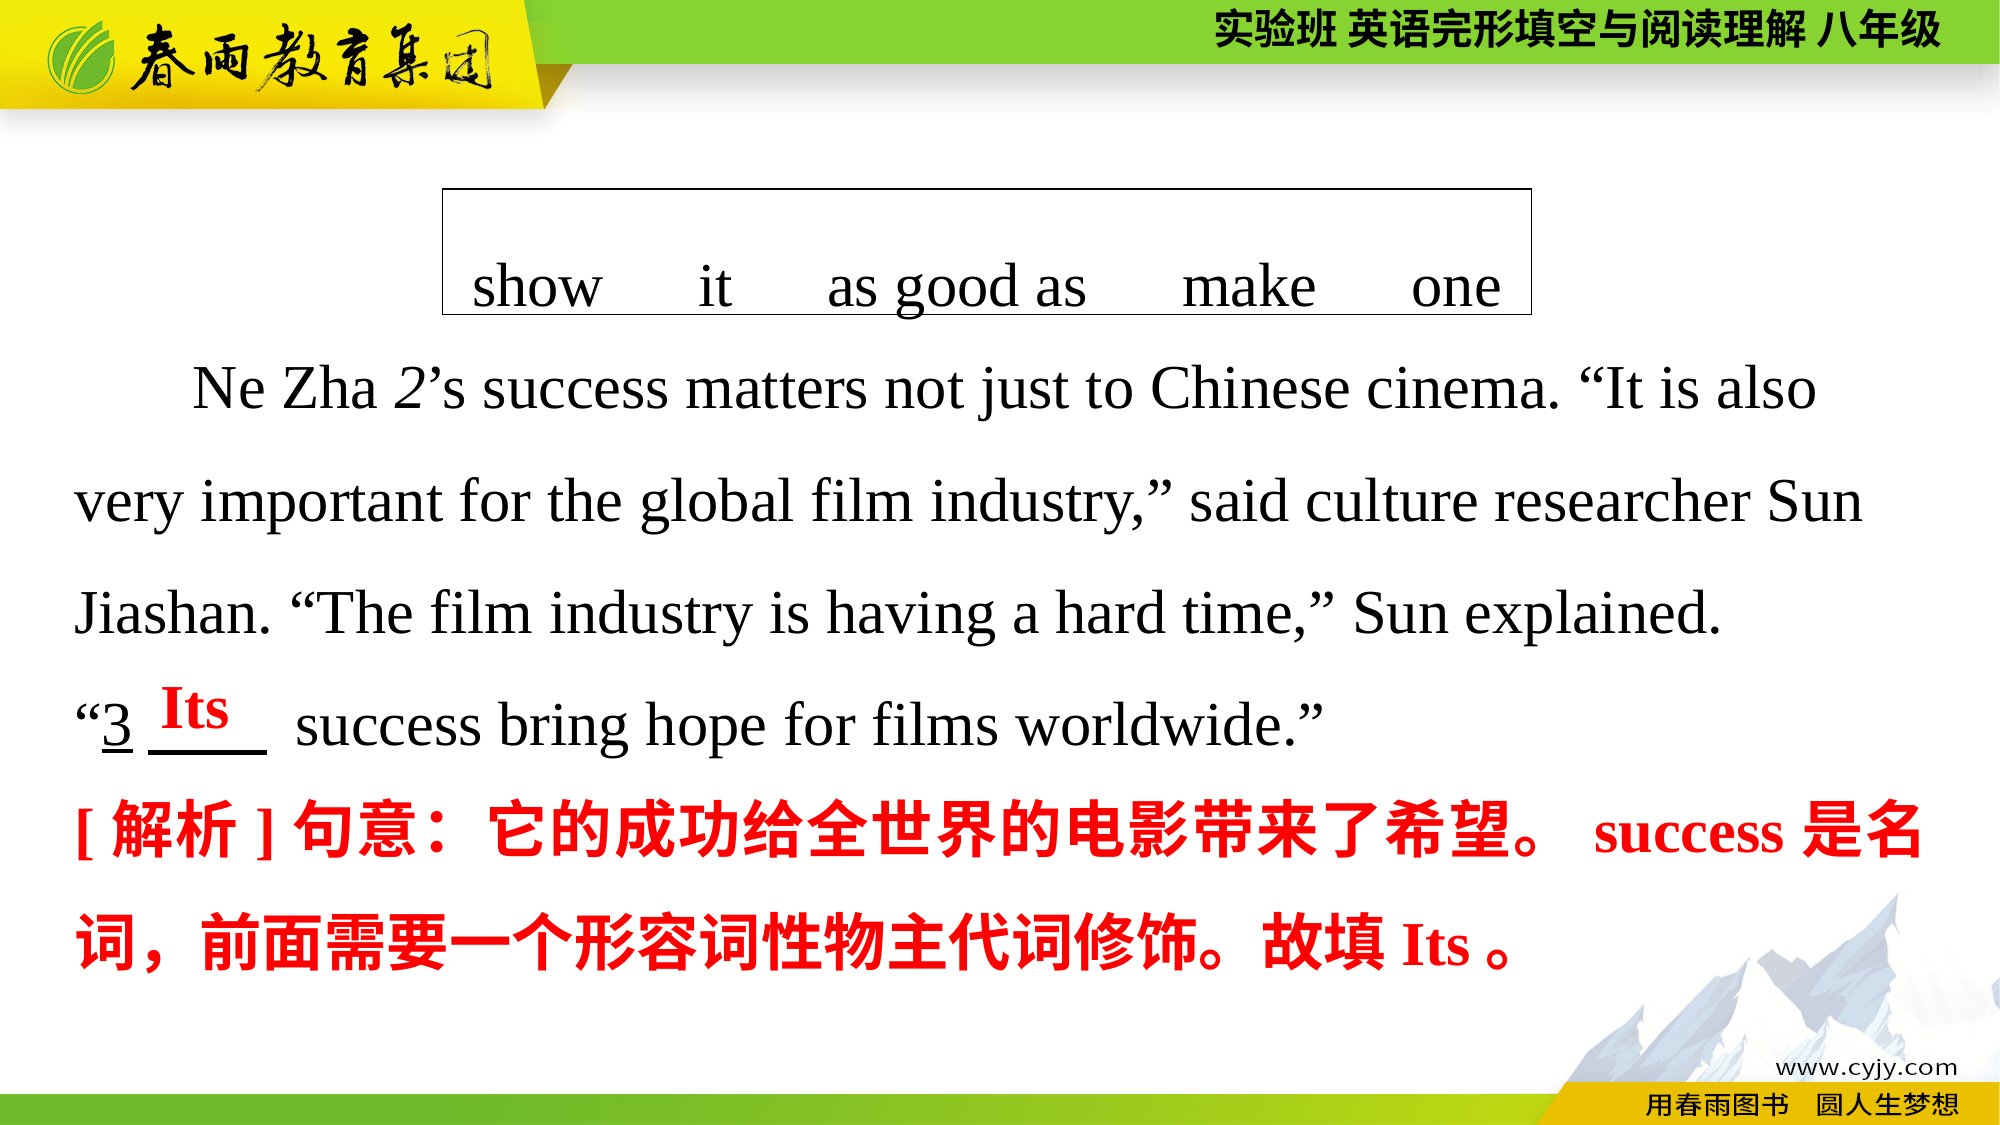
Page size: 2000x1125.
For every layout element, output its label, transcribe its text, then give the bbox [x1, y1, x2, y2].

text_box Its [145, 658, 245, 745]
list Ne Zha 2’s success matters not just to Chinese cinema. “It is also very important for the global film industry,” said culture researcher Sun Jiashan. “The film industry is having a hard time,” Sun explained. “3 success bring hope for films worldwide.” [59, 301, 1944, 745]
picture [0, 0, 2000, 1125]
table_header show it as good as make one [443, 190, 1531, 314]
text_box [解析]句意：它的成功给全世界的电影带来了希望。success是名词，前面需要一个形容词性物主代词修饰。故填Its。 [59, 745, 1944, 986]
